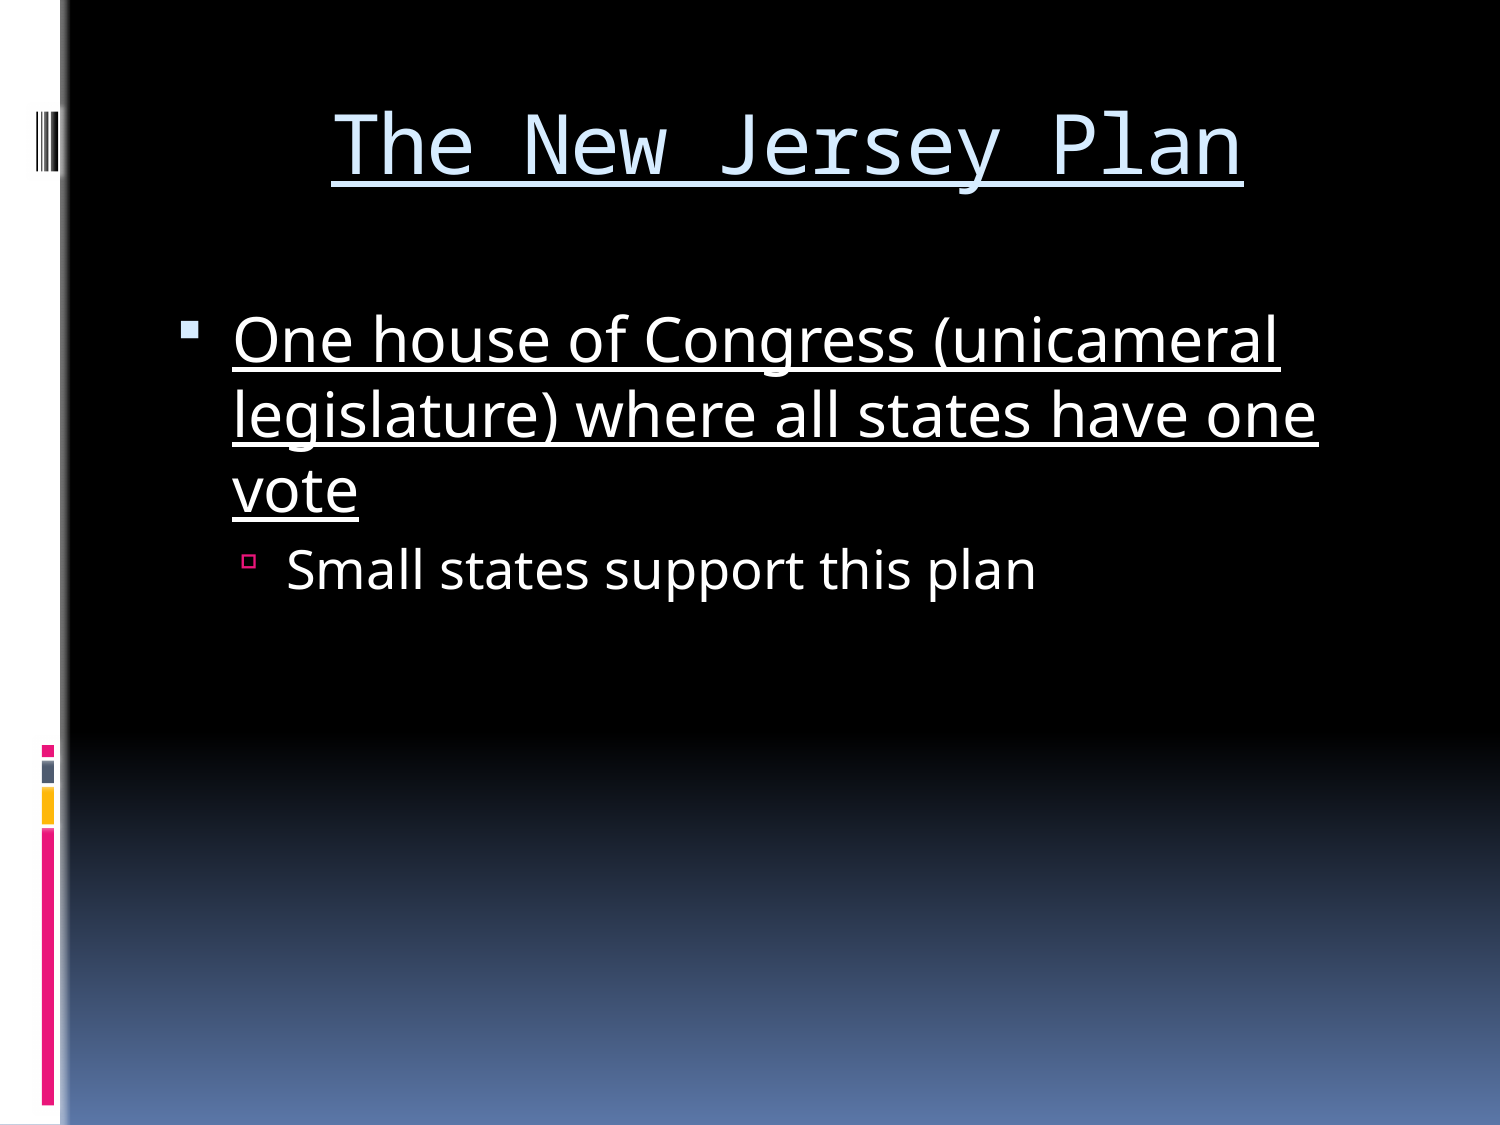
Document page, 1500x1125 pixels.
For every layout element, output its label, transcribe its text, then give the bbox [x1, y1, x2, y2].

list One house of Congress (unicameral legislature) where all states have one vote Small states support this plan [150, 292, 1425, 1043]
title The New Jersey Plan [150, 83, 1425, 234]
